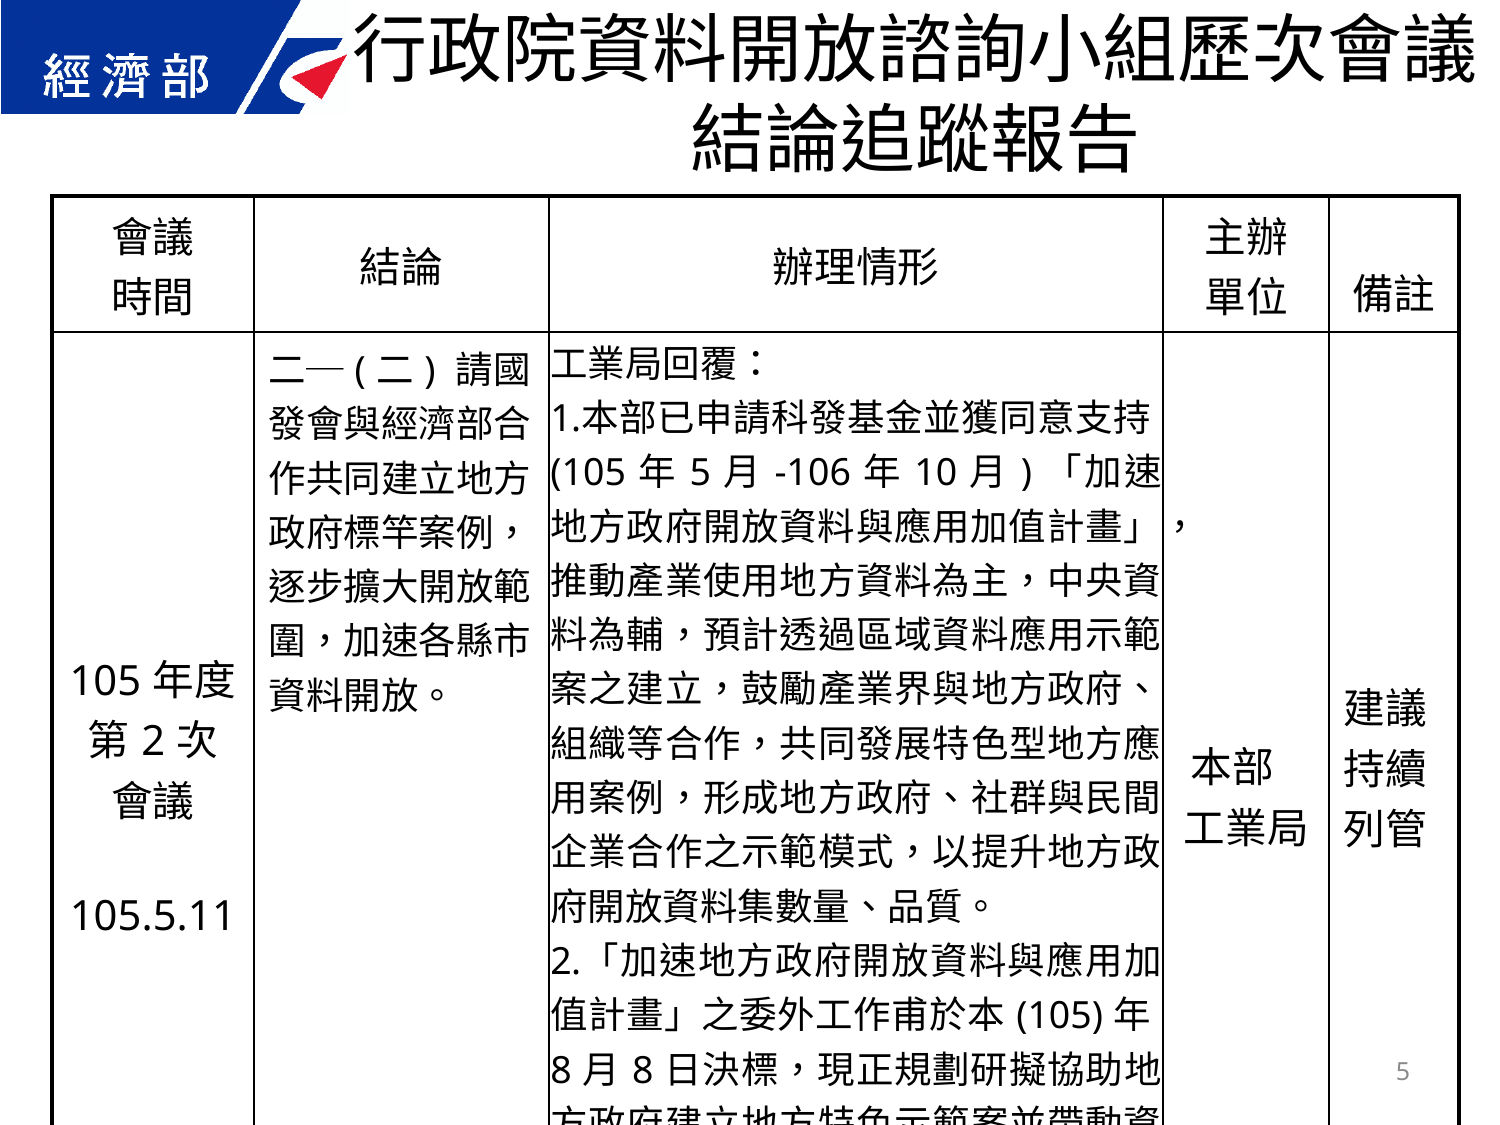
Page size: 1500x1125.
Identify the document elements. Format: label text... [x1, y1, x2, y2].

table_header 辦理情形 [550, 198, 1162, 331]
text_box 行政院資料開放諮詢小組歷次會議結論追蹤報告 [324, 10, 1500, 173]
picture [0, 0, 350, 114]
table_cell 本部 工業局 [1164, 333, 1328, 1125]
table_cell 二─(二) 請國發會與經濟部合作共同建立地方政府標竿案例，逐步擴大開放範圍，加速各縣市資料開放。 [255, 333, 548, 1125]
table_header 結論 [255, 198, 548, 331]
table_cell 工業局回覆： 本部已申請科發基金並獲同意支持(105年5月-106年10月)「加速地方政府開放資料與應用加值計畫」，推動產業使用地方資料為主，中央資料為輔，預計透過區域資料應用示範案之建立，鼓勵產業界與地方政府、組織等合作，共同發展特色型地方應用案例，形成地方政府、社群與民間企業合作之示範模式，以提升地方政府開放資料集數量、品質。 「加速地方政府開放資料與應用加值計畫」之委外工作甫於本(105)年8月8日決標，現正規劃研擬協助地方政府建立地方特色示範案並帶動資料開放之相關執行細節，計畫執行過程中將與國發會密切溝通合作。 [550, 333, 1162, 1125]
table_cell 105年度第2次 會議 105.5.11 [54, 333, 253, 1125]
table_header 會議 時間 [54, 198, 253, 331]
table_header 主辦 單位 [1164, 198, 1328, 331]
table_cell 建議持續列管 [1330, 333, 1457, 1125]
table_header 備註 [1330, 198, 1457, 331]
